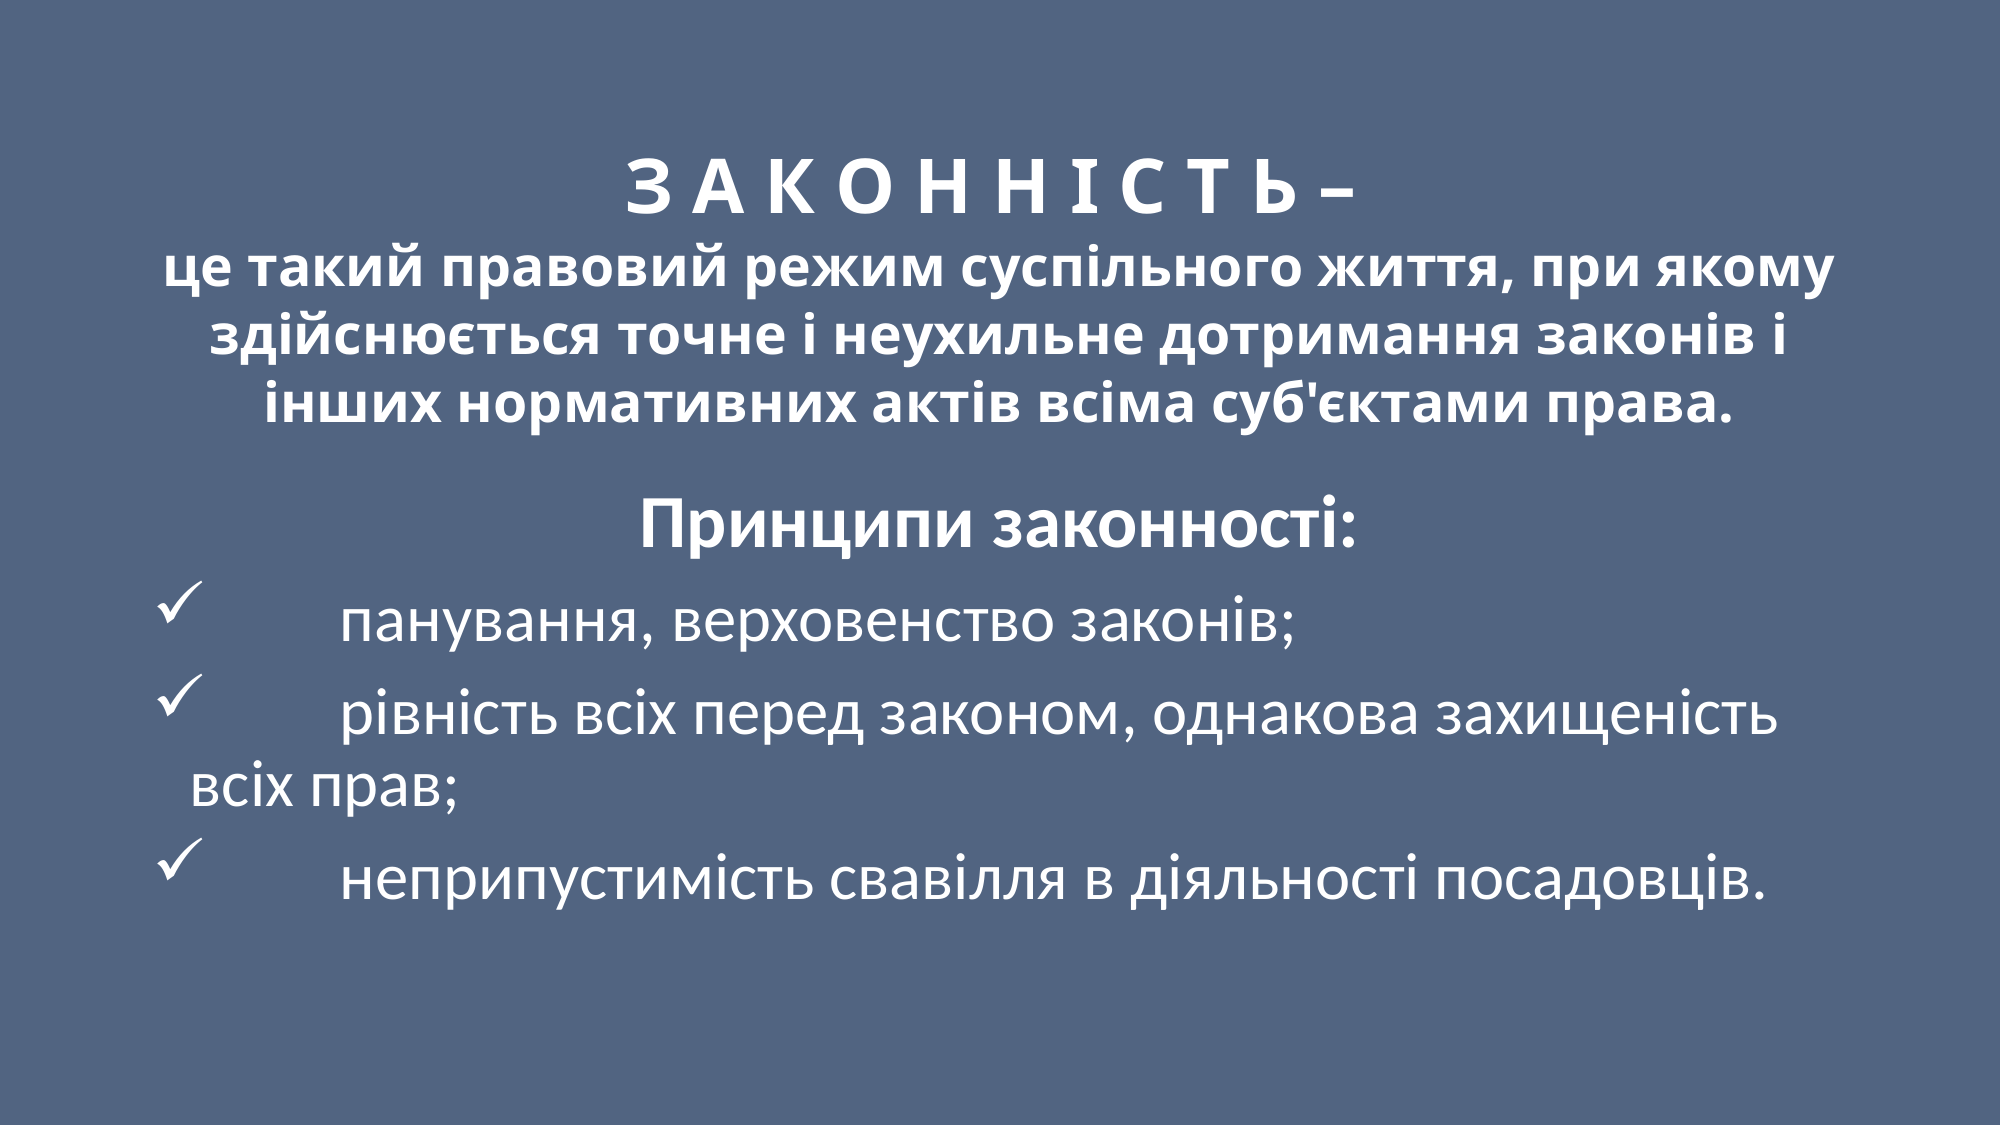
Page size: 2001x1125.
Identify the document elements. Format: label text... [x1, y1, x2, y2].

list Принципи законності: панування, верховенство законів; рівність всіх перед законом, однакова захищеність всіх прав; неприпустимість свавілля в діяльності посадовців. [137, 474, 1863, 1014]
title З А К О Н Н І С Т Ь – це такий правовий режим суспільного життя, при якому здійснюється точне і неухильне дотримання законів і інших нормативних актів всіма суб'єктами права. [137, 36, 1863, 457]
